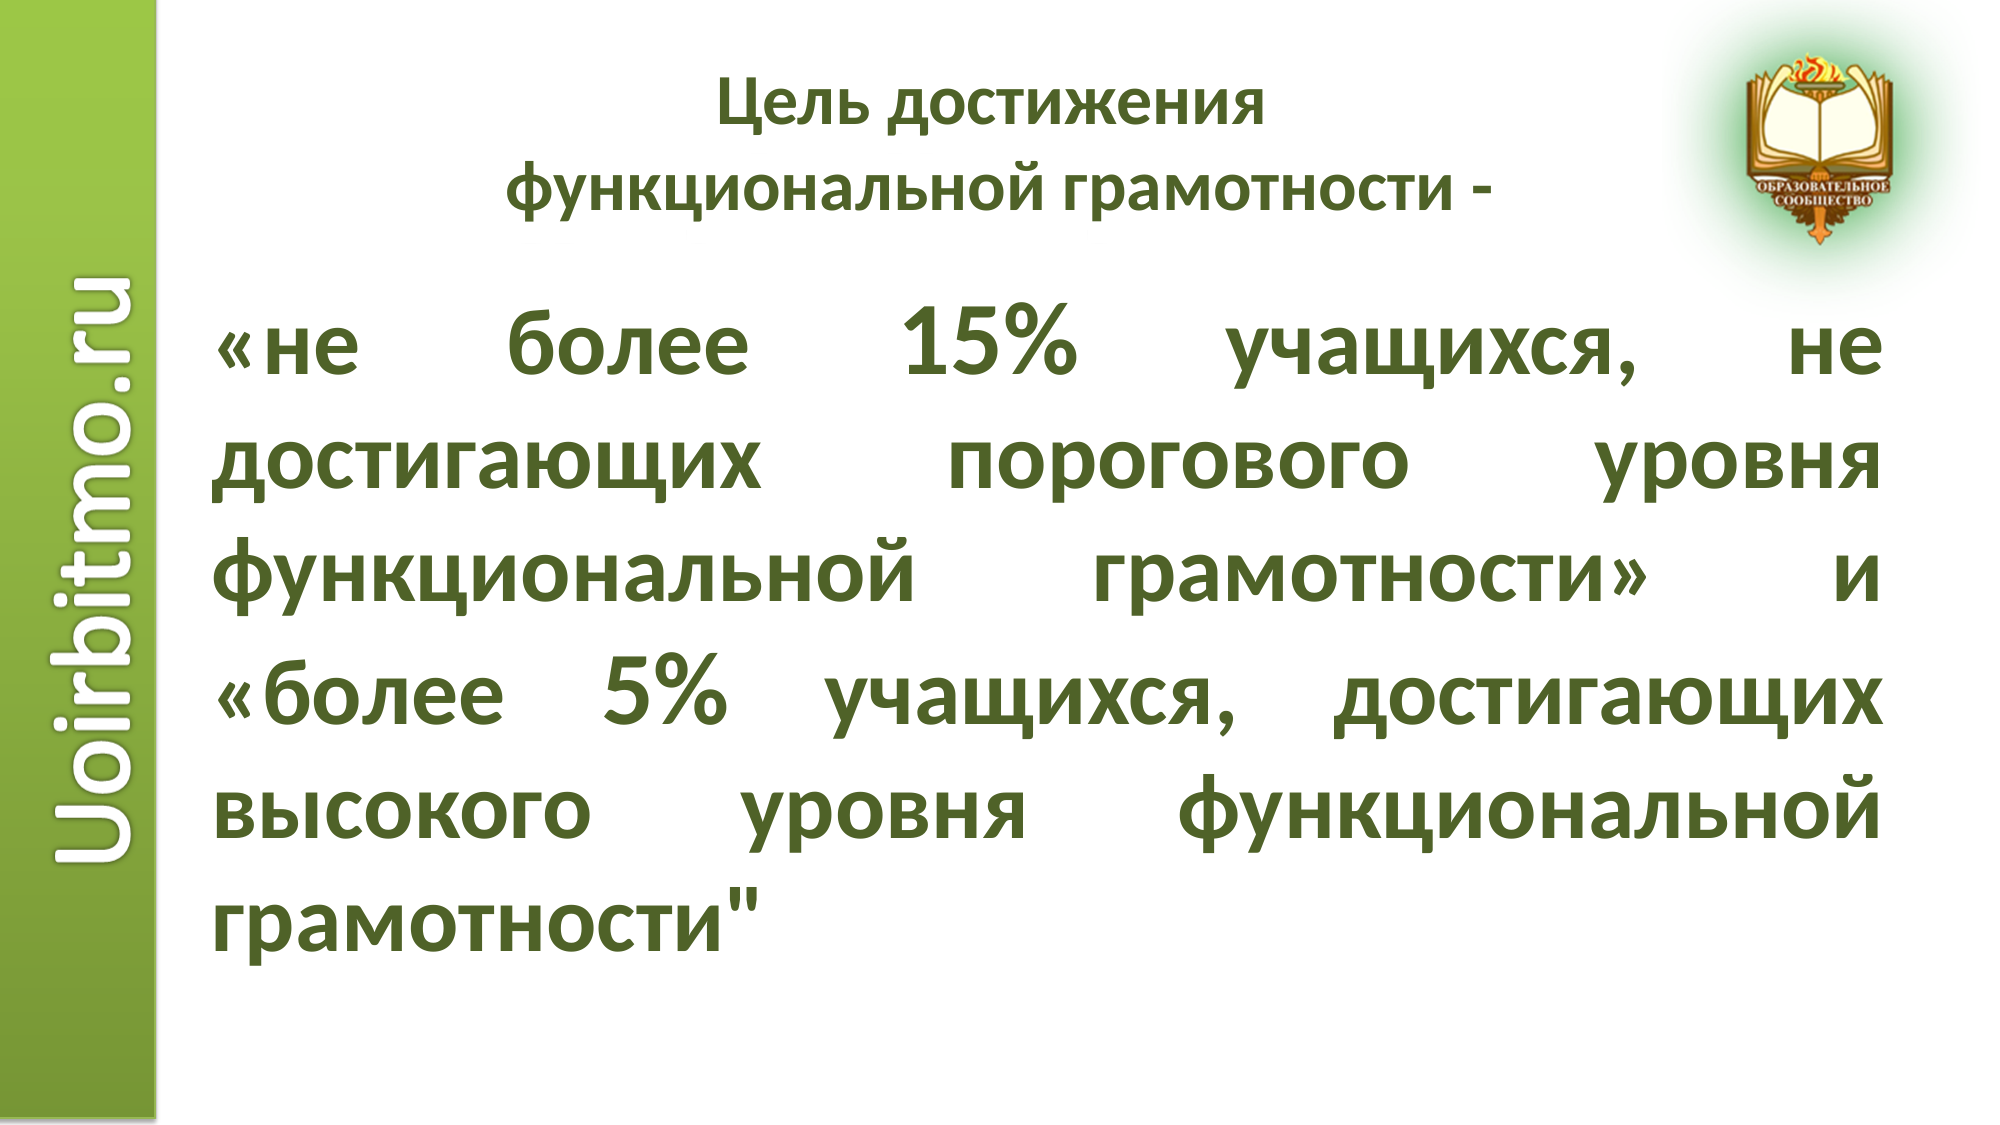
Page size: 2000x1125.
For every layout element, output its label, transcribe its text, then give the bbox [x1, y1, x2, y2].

list «не более 15% учащихся, не достигающих порогового уровня функциональной грамотности» и «более 5% учащихся, достигающих высокого уровня функциональной грамотности" [196, 262, 1900, 1005]
picture [0, 0, 2000, 1125]
title Цель достижения функциональной грамотности - [95, 45, 1909, 250]
